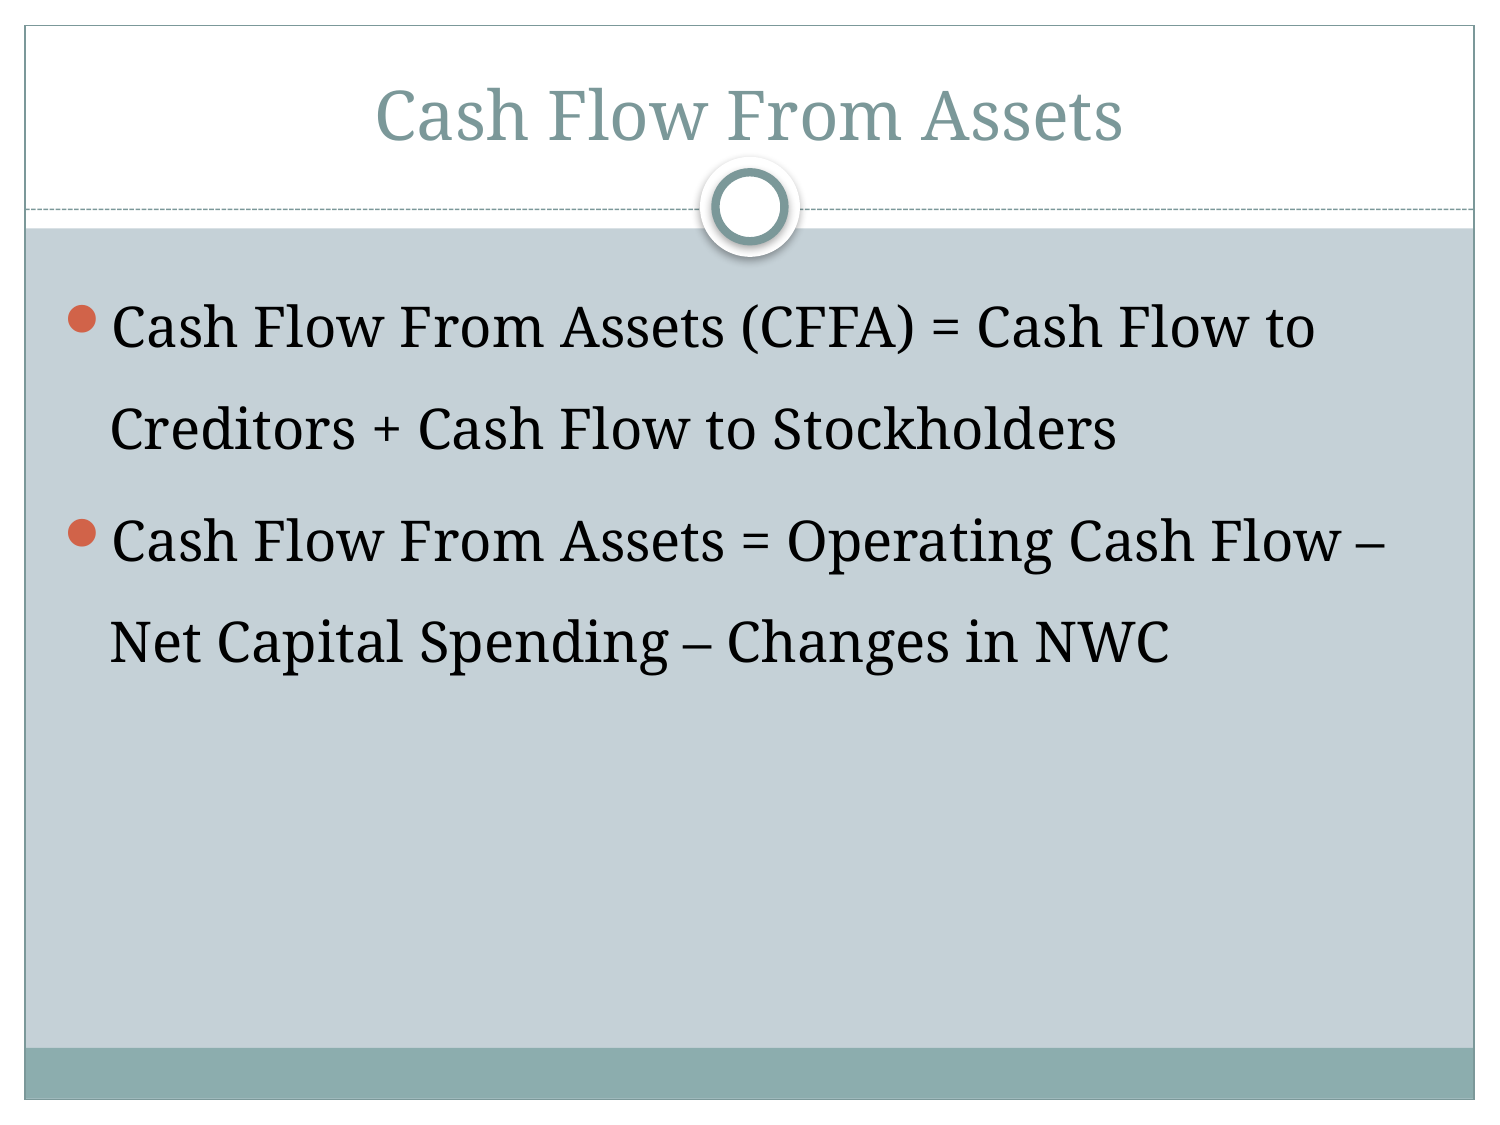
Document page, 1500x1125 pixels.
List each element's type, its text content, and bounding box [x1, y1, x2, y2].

list Cash Flow From Assets (CFFA) = Cash Flow to Creditors + Cash Flow to Stockholders Cash Flow From Assets = Operating Cash Flow – Net Capital Spending – Changes in NWC [49, 250, 1445, 1001]
title Cash Flow From Assets [49, 37, 1450, 162]
